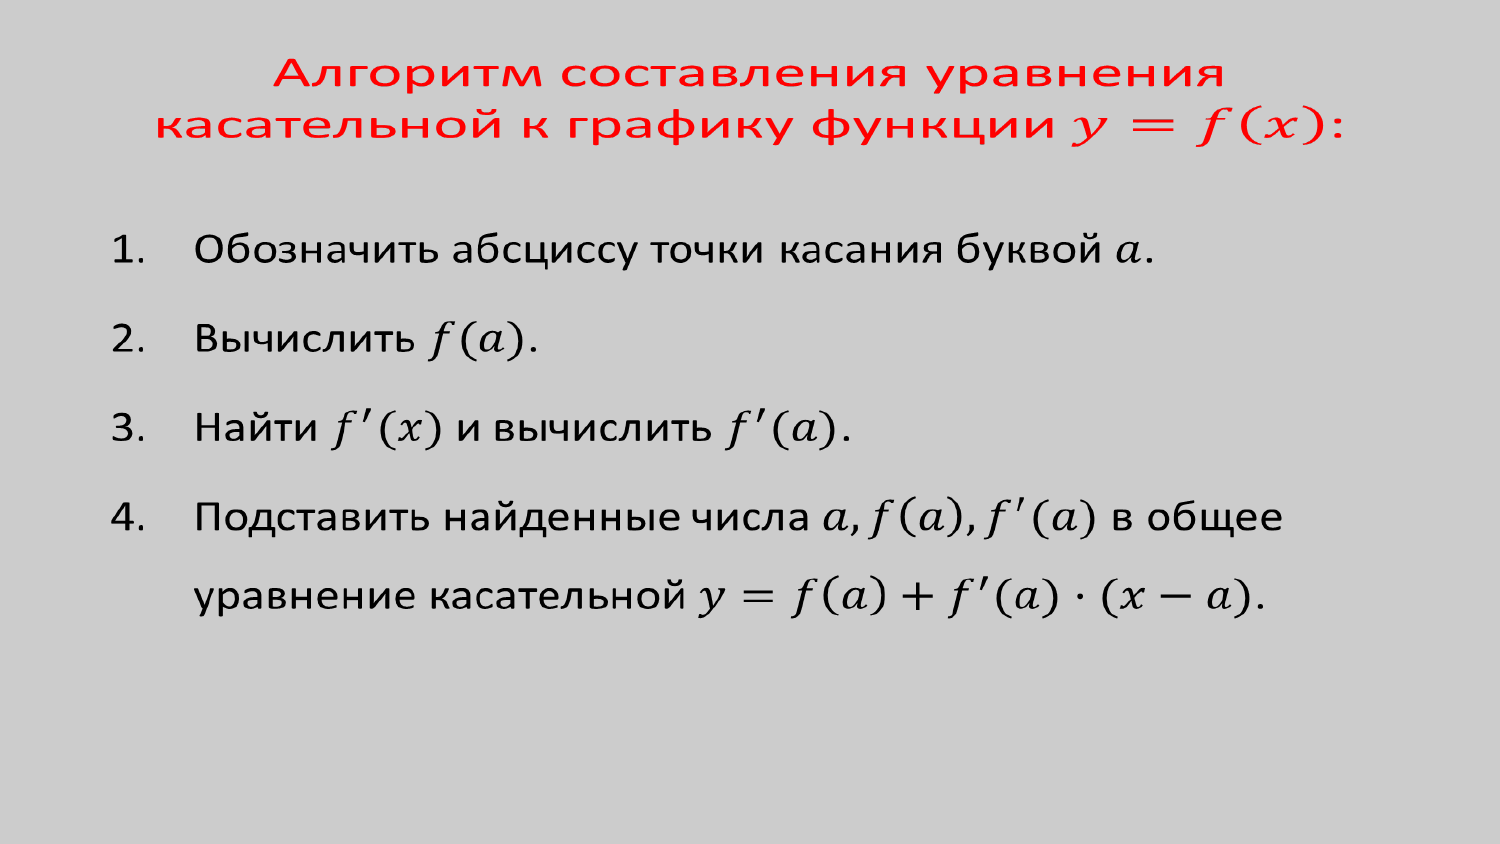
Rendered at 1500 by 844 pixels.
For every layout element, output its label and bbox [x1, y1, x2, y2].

list [75, 196, 1425, 754]
title [75, 33, 1425, 175]
